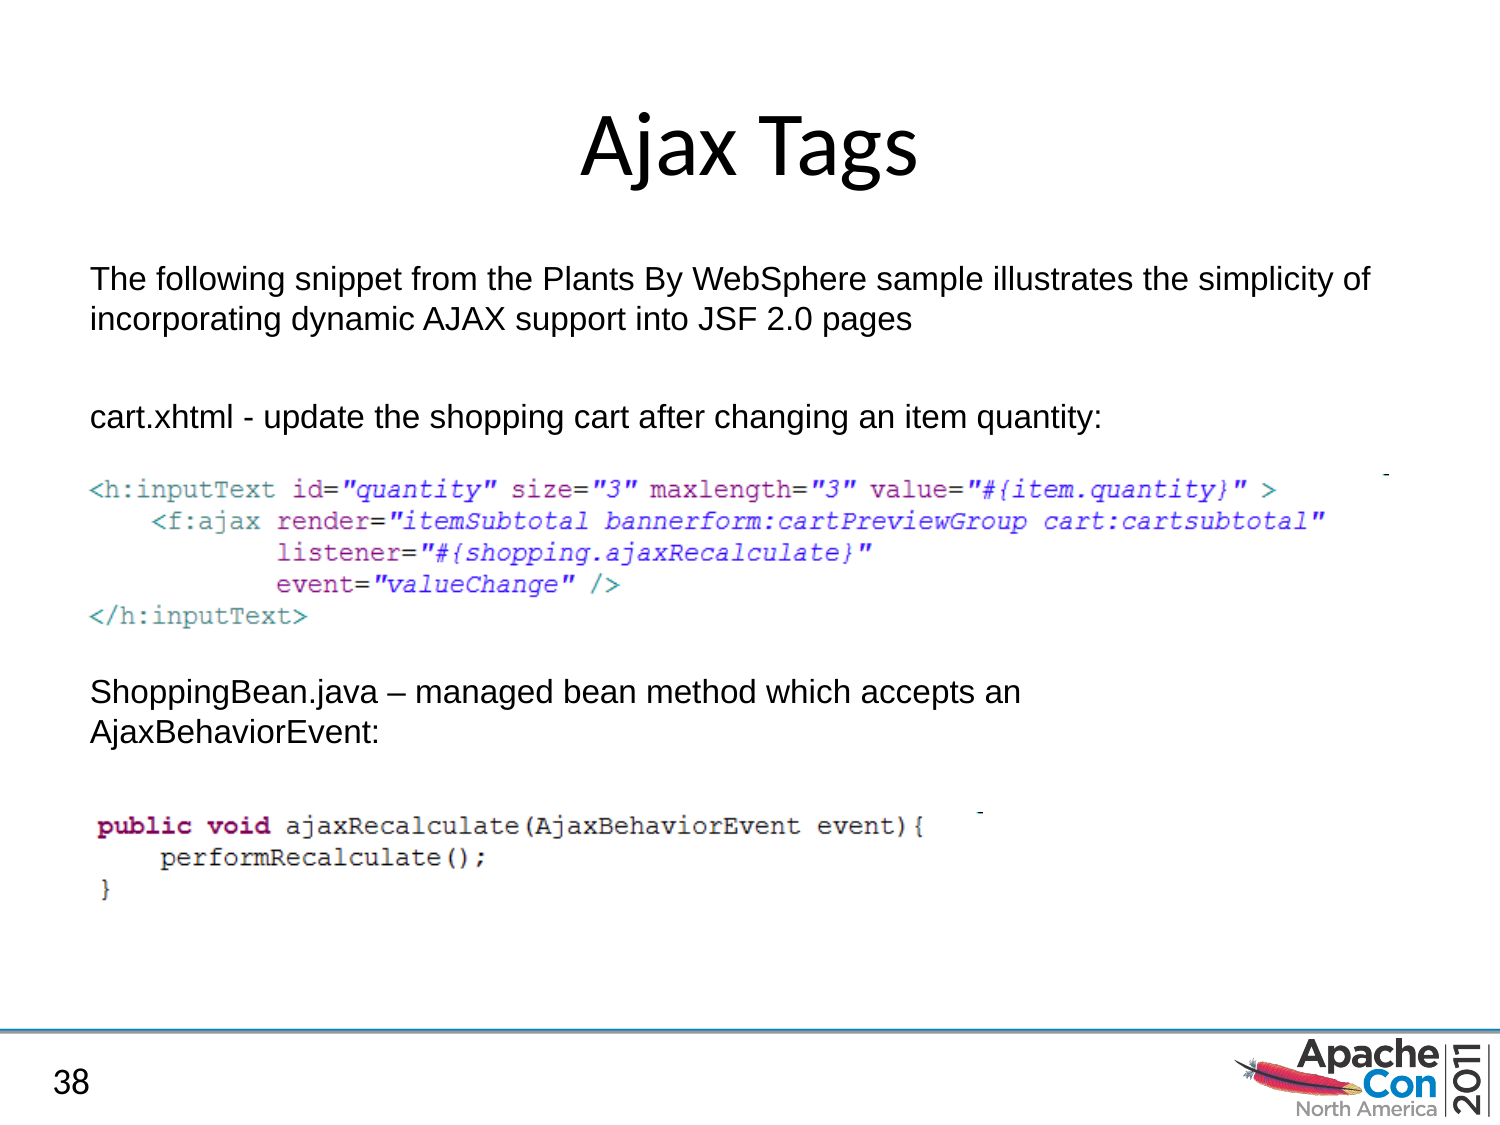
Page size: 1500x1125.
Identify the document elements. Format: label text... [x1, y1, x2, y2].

picture [0, 1031, 1500, 1125]
text_box The following snippet from the Plants By WebSphere sample illustrates the simplicity of incorporating dynamic AJAX support into JSF 2.0 pages [74, 249, 1425, 346]
text_box cart.xhtml - update the shopping cart after changing an item quantity: [75, 387, 1250, 443]
text_box ShoppingBean.java – managed bean method which accepts an AjaxBehaviorEvent: [75, 662, 1250, 758]
picture [0, 0, 1500, 1028]
title Ajax Tags [75, 45, 1425, 233]
